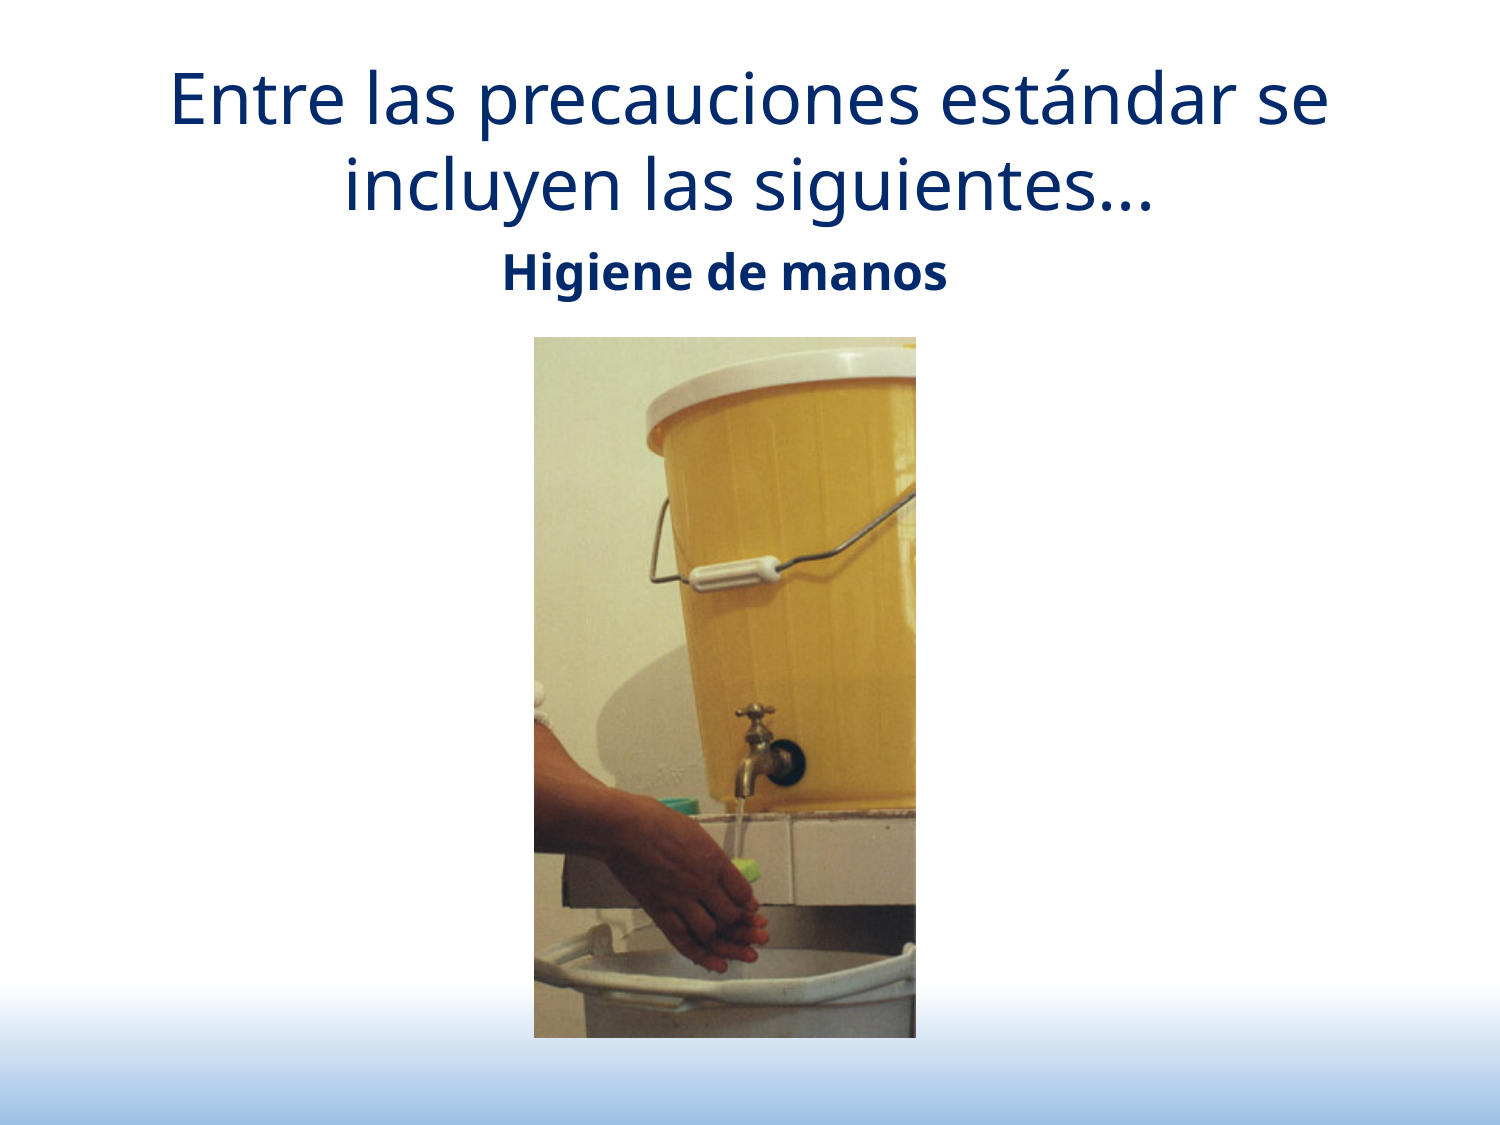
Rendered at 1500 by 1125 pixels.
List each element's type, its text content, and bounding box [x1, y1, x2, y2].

title Entre las precauciones estándar se incluyen las siguientes... [75, 45, 1425, 233]
picture [533, 337, 917, 1038]
text_box Higiene de manos [412, 232, 1038, 308]
